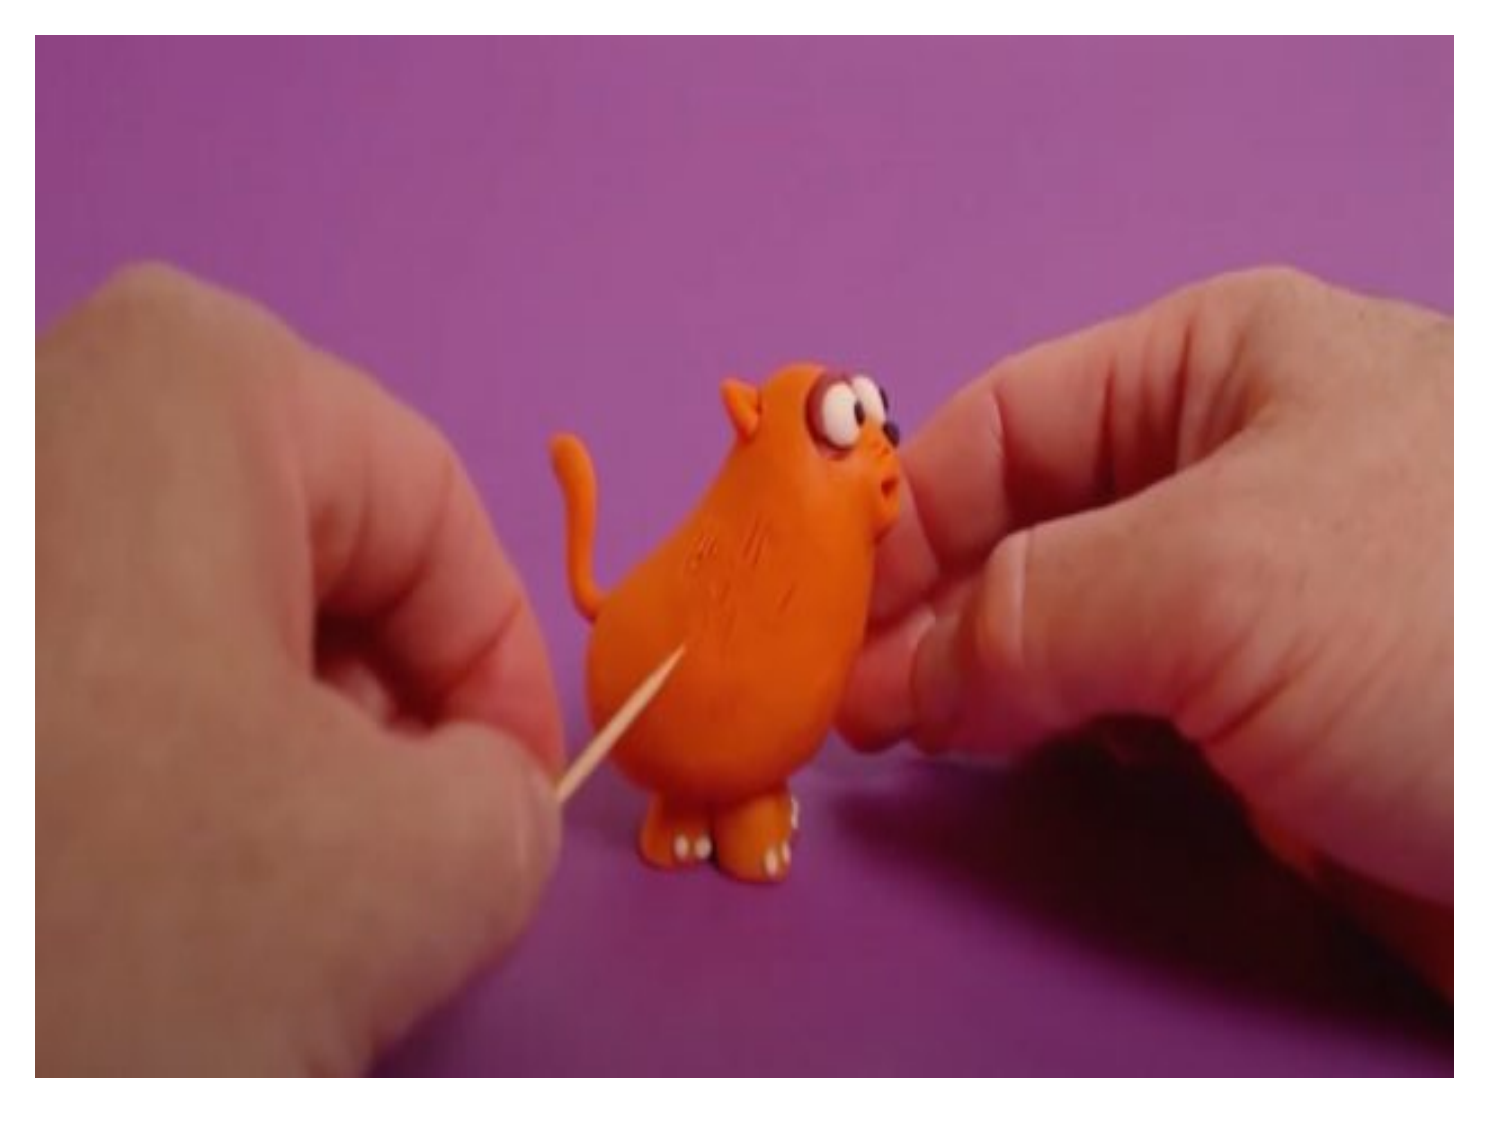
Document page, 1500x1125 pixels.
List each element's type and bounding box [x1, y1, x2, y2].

list [34, 34, 1454, 1079]
